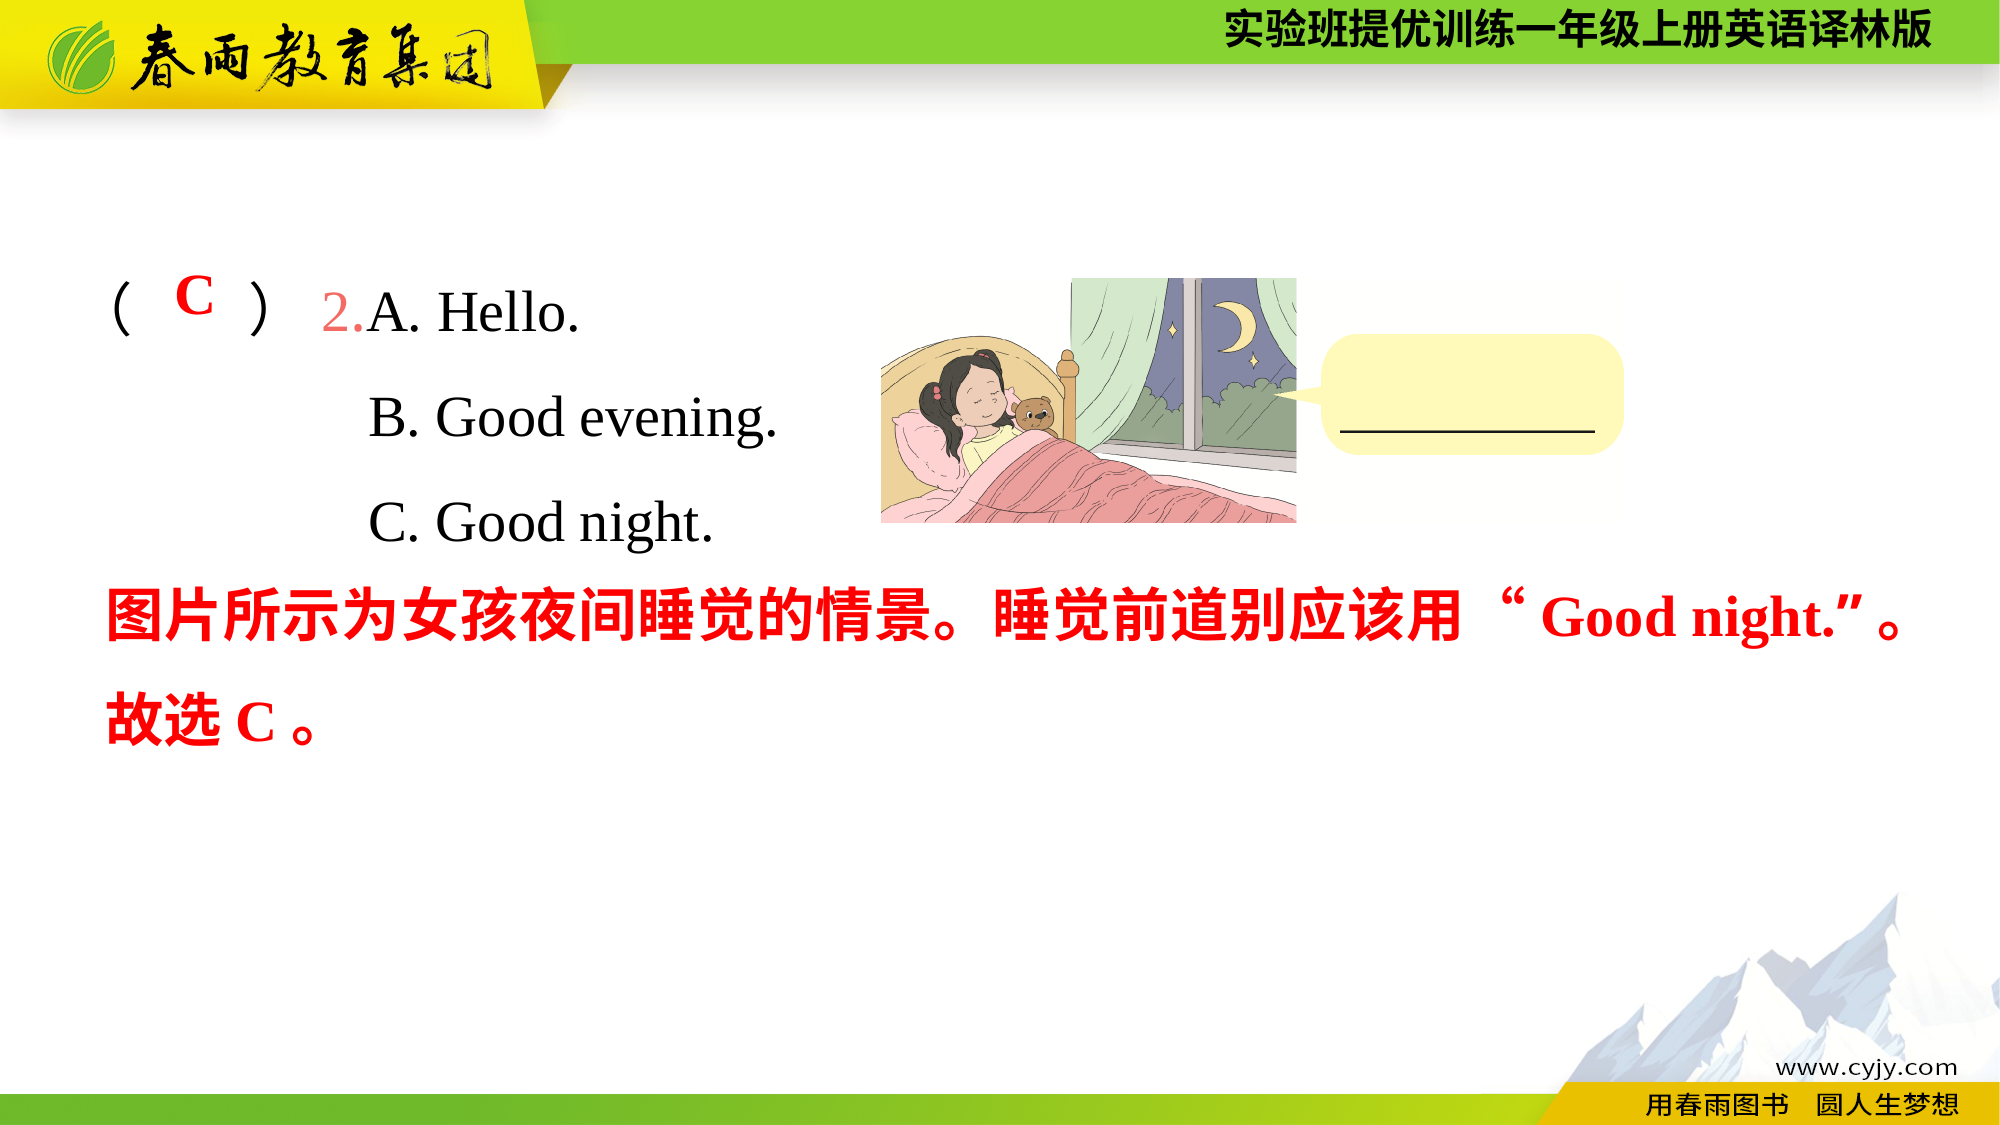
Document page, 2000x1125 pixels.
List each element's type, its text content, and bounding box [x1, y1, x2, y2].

text_box 图片所示为女孩夜间睡觉的情景。睡觉前道别应该用“Good night.”。故选C。 [90, 536, 1951, 761]
text_box C [160, 249, 232, 334]
picture [0, 0, 2000, 1125]
list （ ）2.A. Hello. B. Good evening. C. Good night. [59, 230, 1944, 551]
